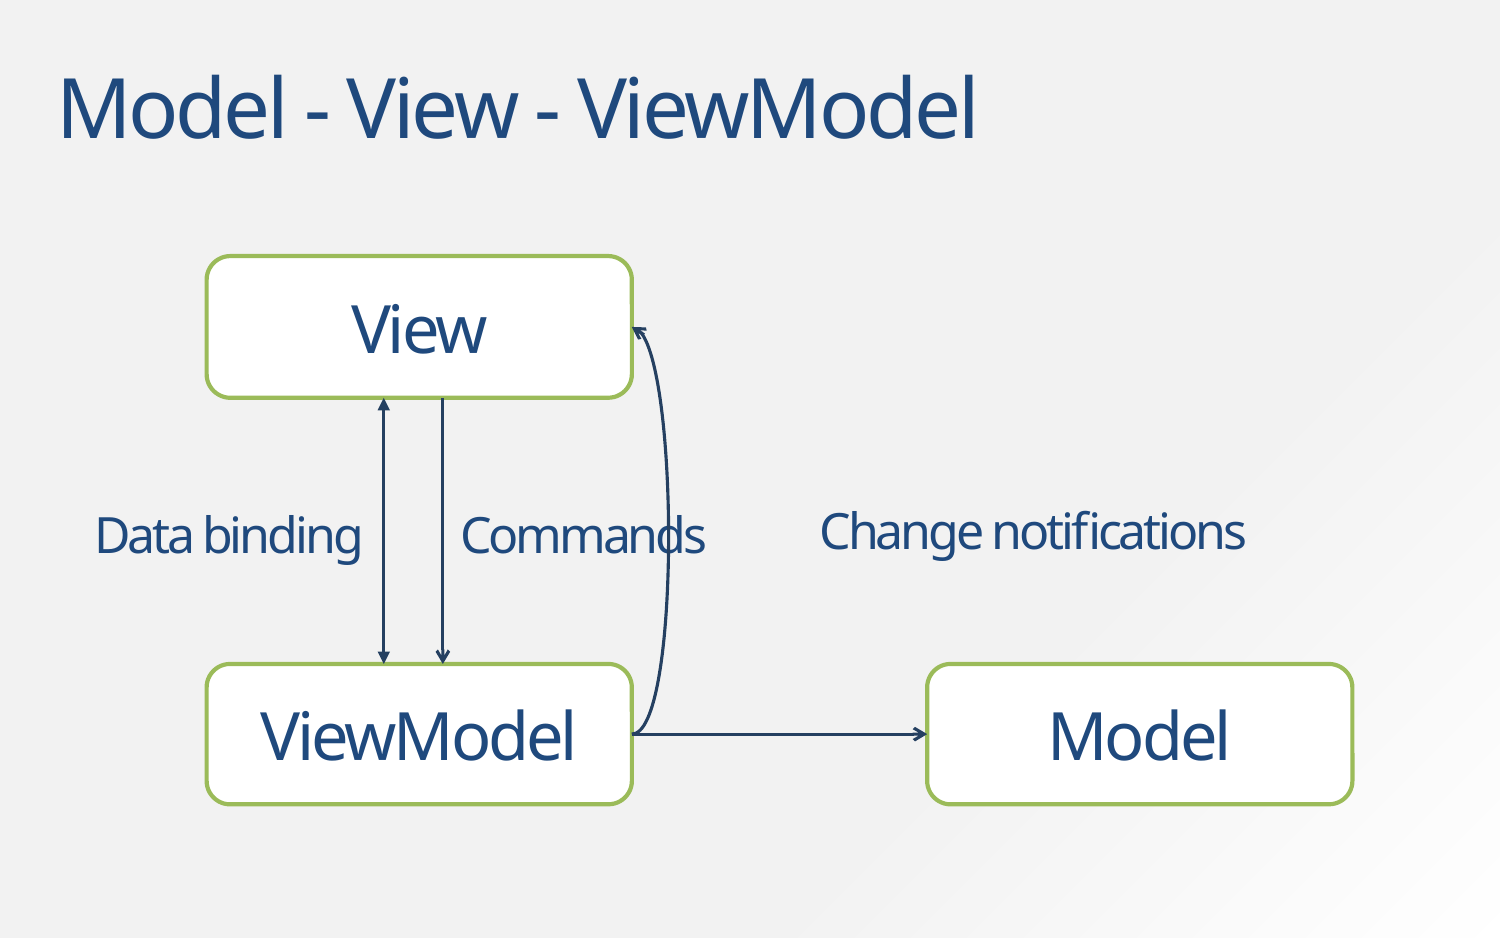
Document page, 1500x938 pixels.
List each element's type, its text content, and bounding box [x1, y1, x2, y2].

text_box Model [925, 661, 1355, 807]
text_box Data binding [79, 496, 379, 571]
text_box Change notifications [805, 492, 1263, 568]
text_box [631, 326, 635, 735]
text_box Commands [448, 496, 626, 571]
text_box ViewModel [204, 661, 634, 807]
text_box View [204, 253, 634, 400]
title Model - View - ViewModel [56, 42, 1444, 168]
text_box Commands [640, 496, 667, 571]
text_box Commands [670, 496, 723, 571]
